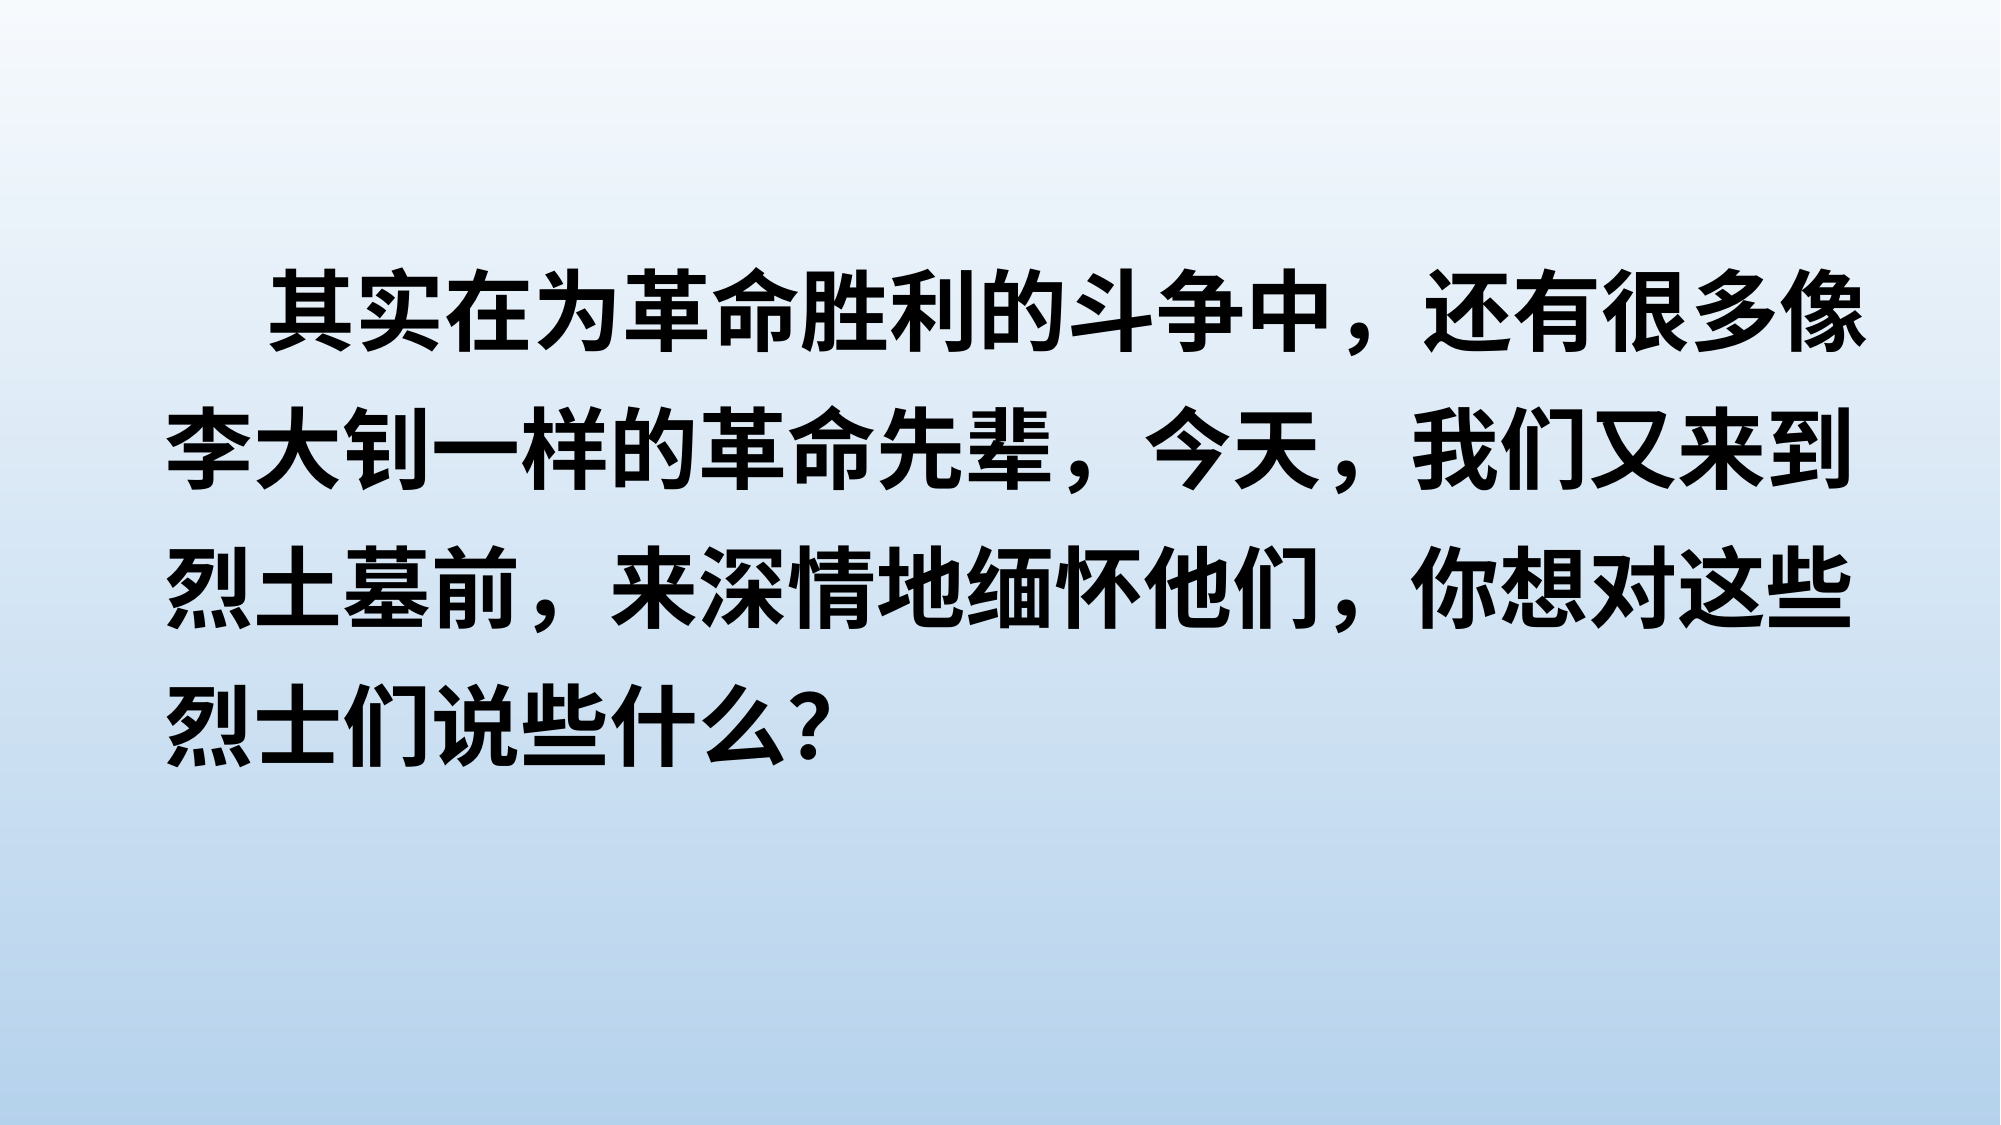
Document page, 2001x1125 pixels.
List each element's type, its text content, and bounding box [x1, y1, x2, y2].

text_box 其实在为革命胜利的斗争中，还有很多像李大钊一样的革命先辈，今天，我们又来到烈土墓前，来深情地缅怀他们，你想对这些烈士们说些什么？ [149, 215, 1914, 786]
